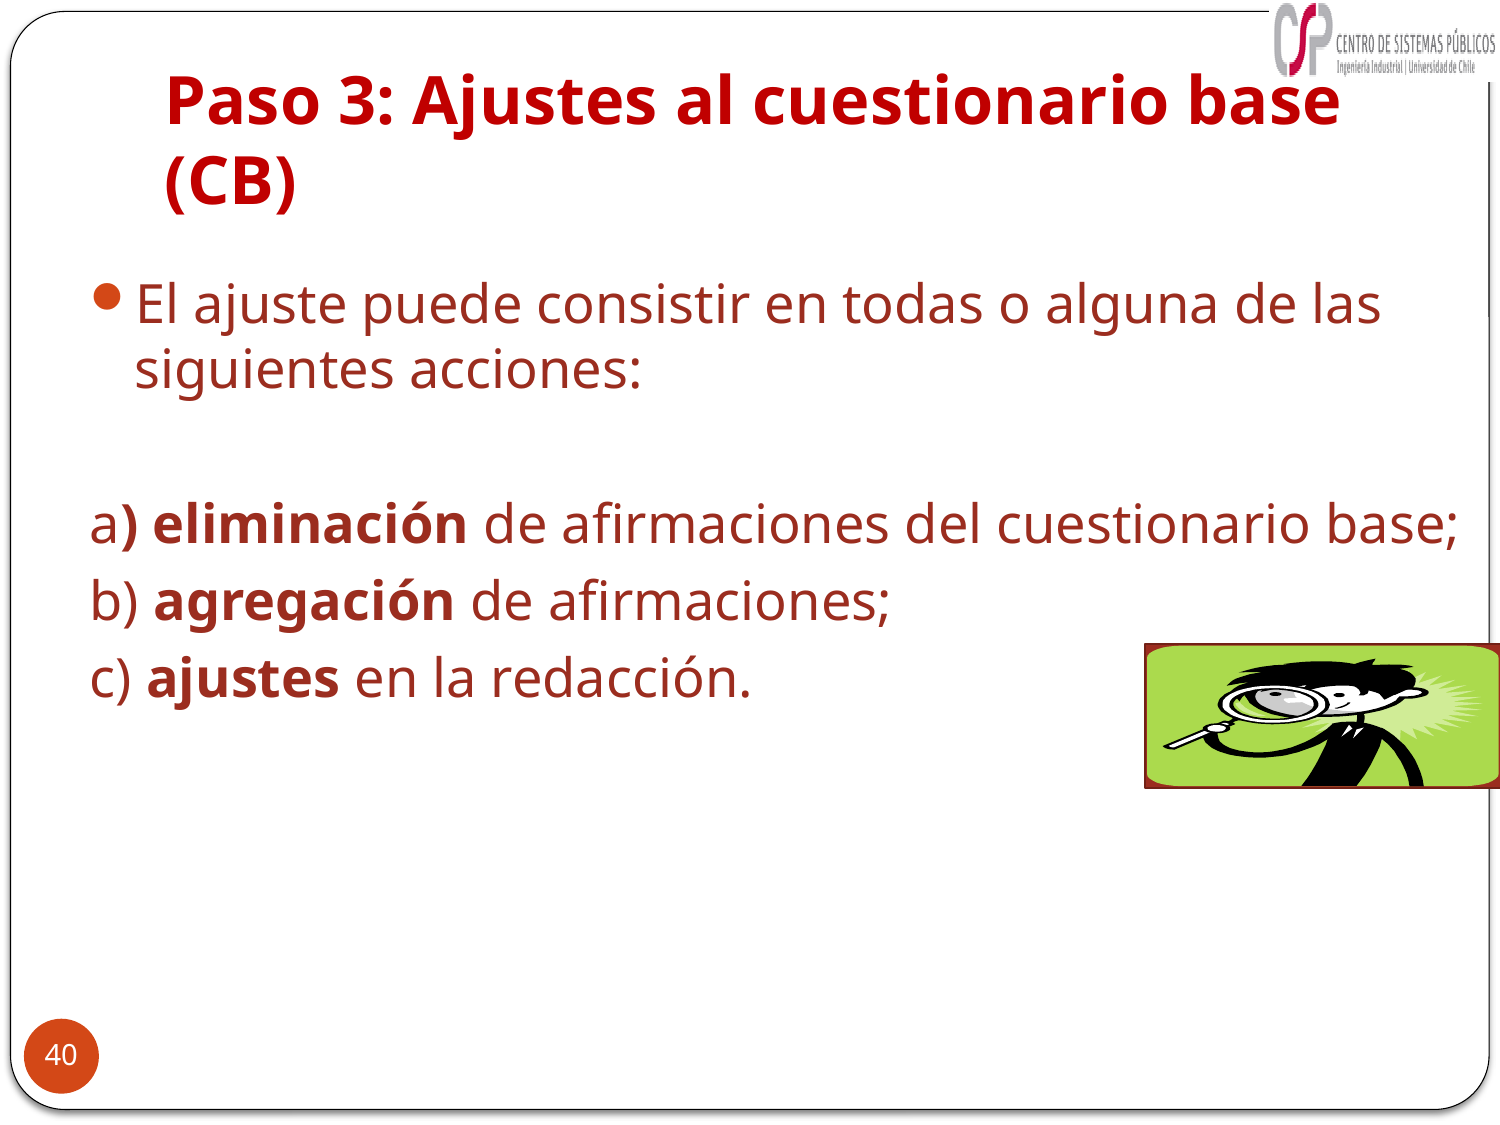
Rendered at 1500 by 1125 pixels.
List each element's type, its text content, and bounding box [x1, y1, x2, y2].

title Paso 3: Ajustes al cuestionario base (CB) [150, 45, 1425, 233]
slide_number 40 [23, 1018, 99, 1094]
picture [1145, 644, 1500, 788]
picture [1269, 0, 1500, 82]
list El ajuste puede consistir en todas o alguna de las siguientes acciones: a) eliminación de afirmaciones del cuestionario base; b) agregación de afirmaciones; c) ajustes en la redacción. [75, 262, 1500, 1005]
